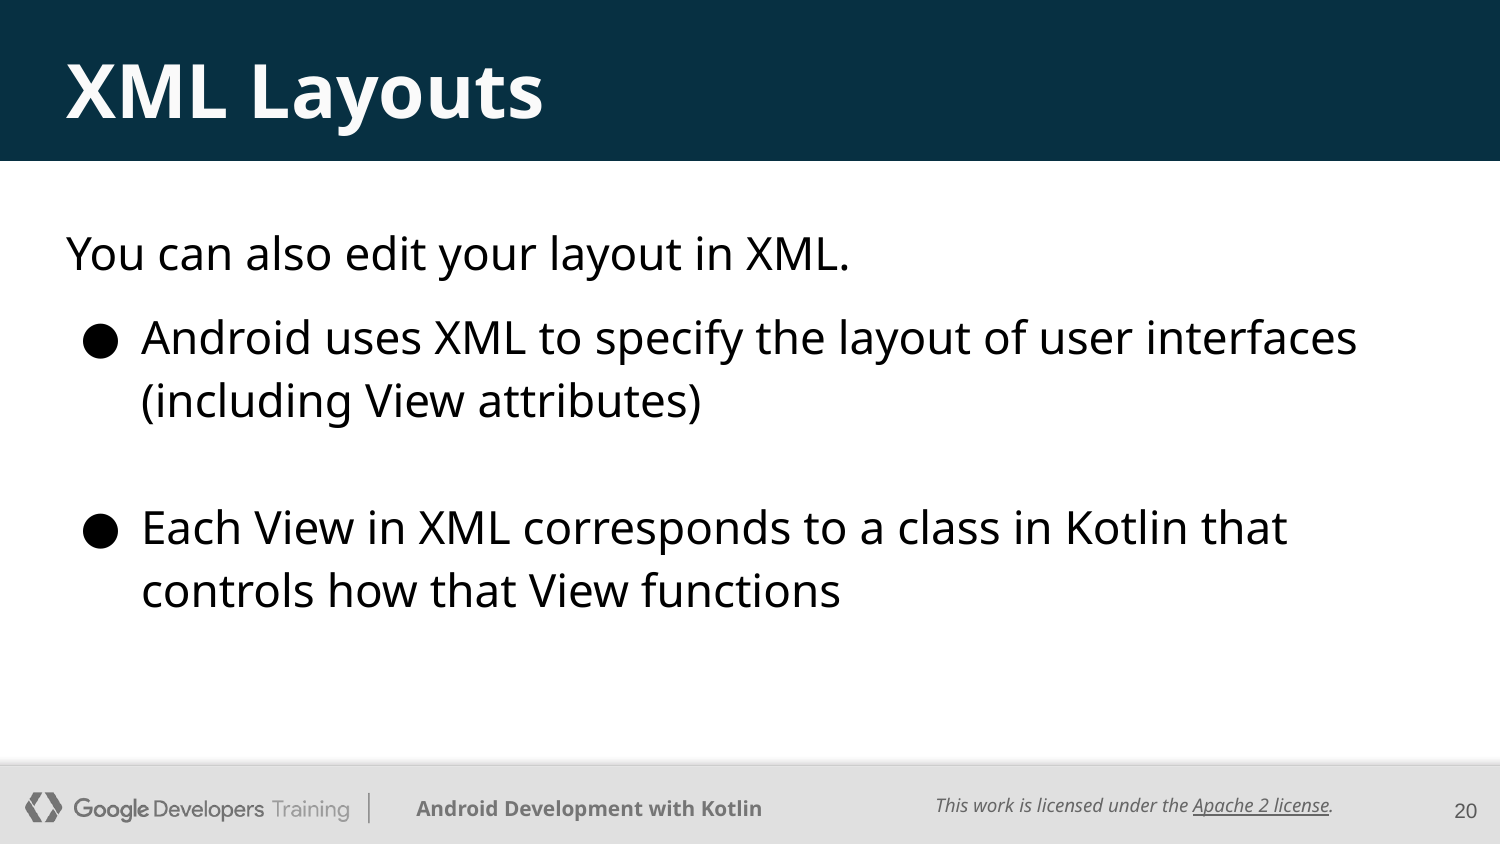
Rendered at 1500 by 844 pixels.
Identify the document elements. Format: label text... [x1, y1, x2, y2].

slide_number ‹#› [1402, 777, 1493, 842]
picture [0, 161, 1500, 844]
title XML Layouts [51, 28, 1449, 122]
list You can also edit your layout in XML. Android uses XML to specify the layout of user interfaces (including View attributes) Each View in XML corresponds to a class in Kotlin that controls how that View functions [51, 201, 1449, 726]
